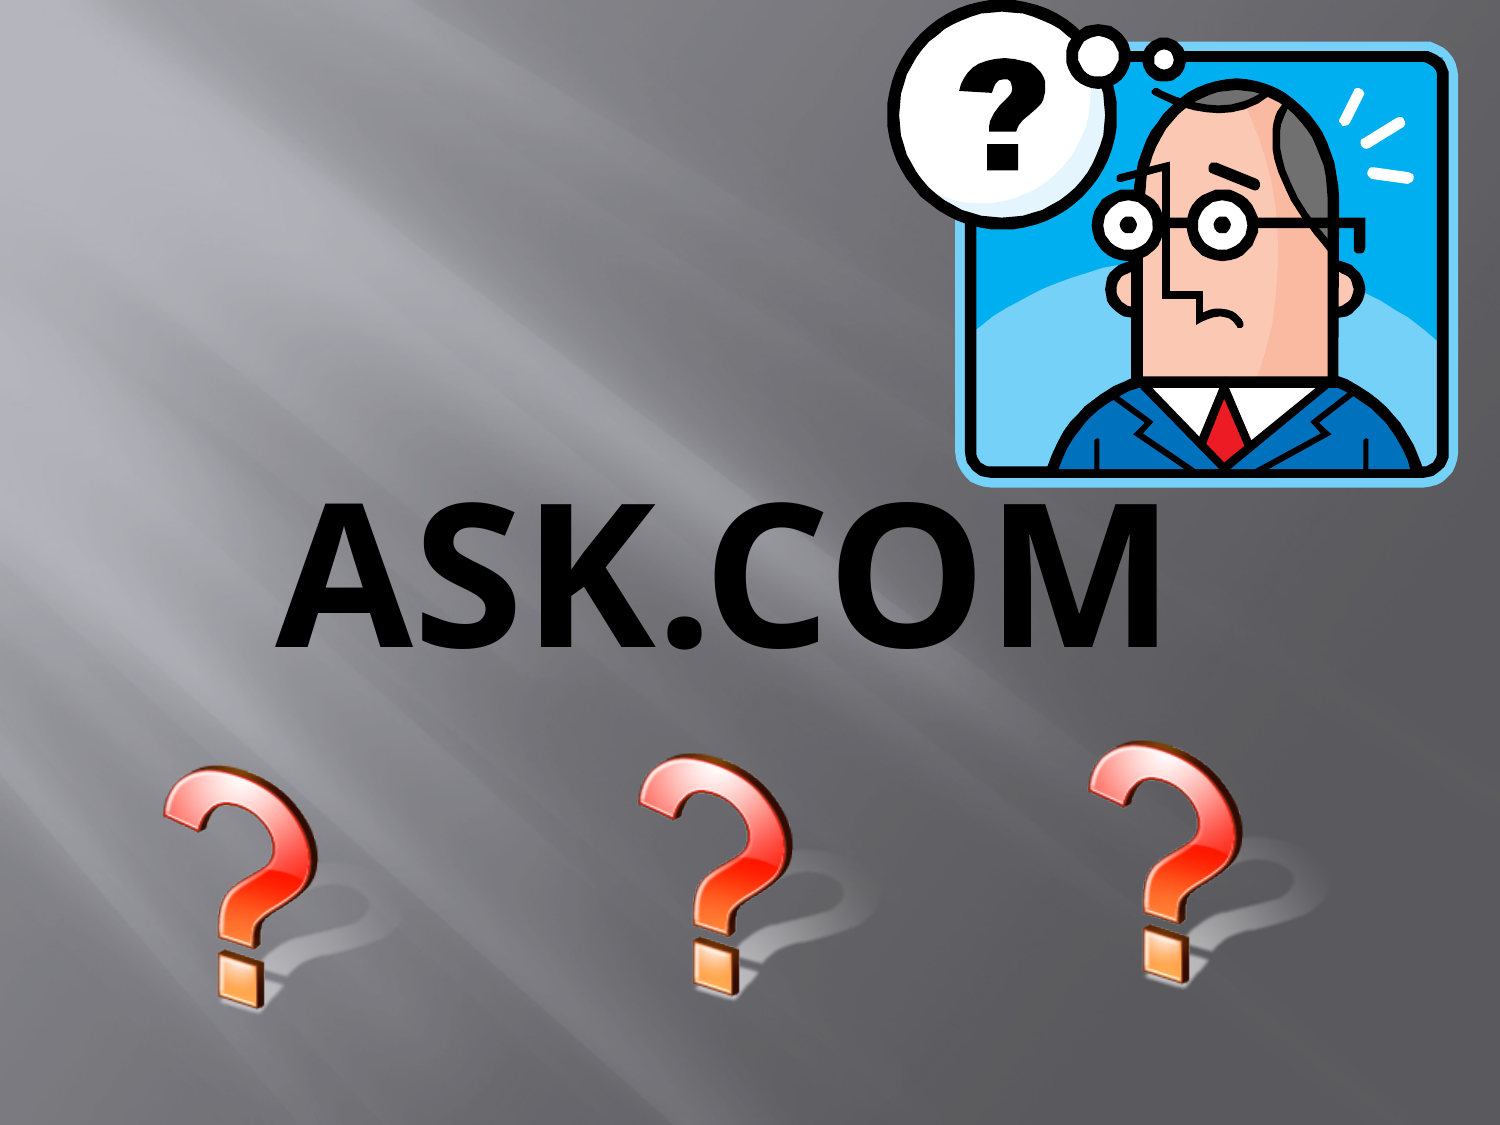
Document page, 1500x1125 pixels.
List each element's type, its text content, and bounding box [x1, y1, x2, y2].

picture [887, 0, 1459, 488]
title Ask.com [50, 387, 1400, 688]
picture [124, 749, 407, 1032]
picture [1049, 724, 1332, 1007]
picture [599, 737, 882, 1019]
